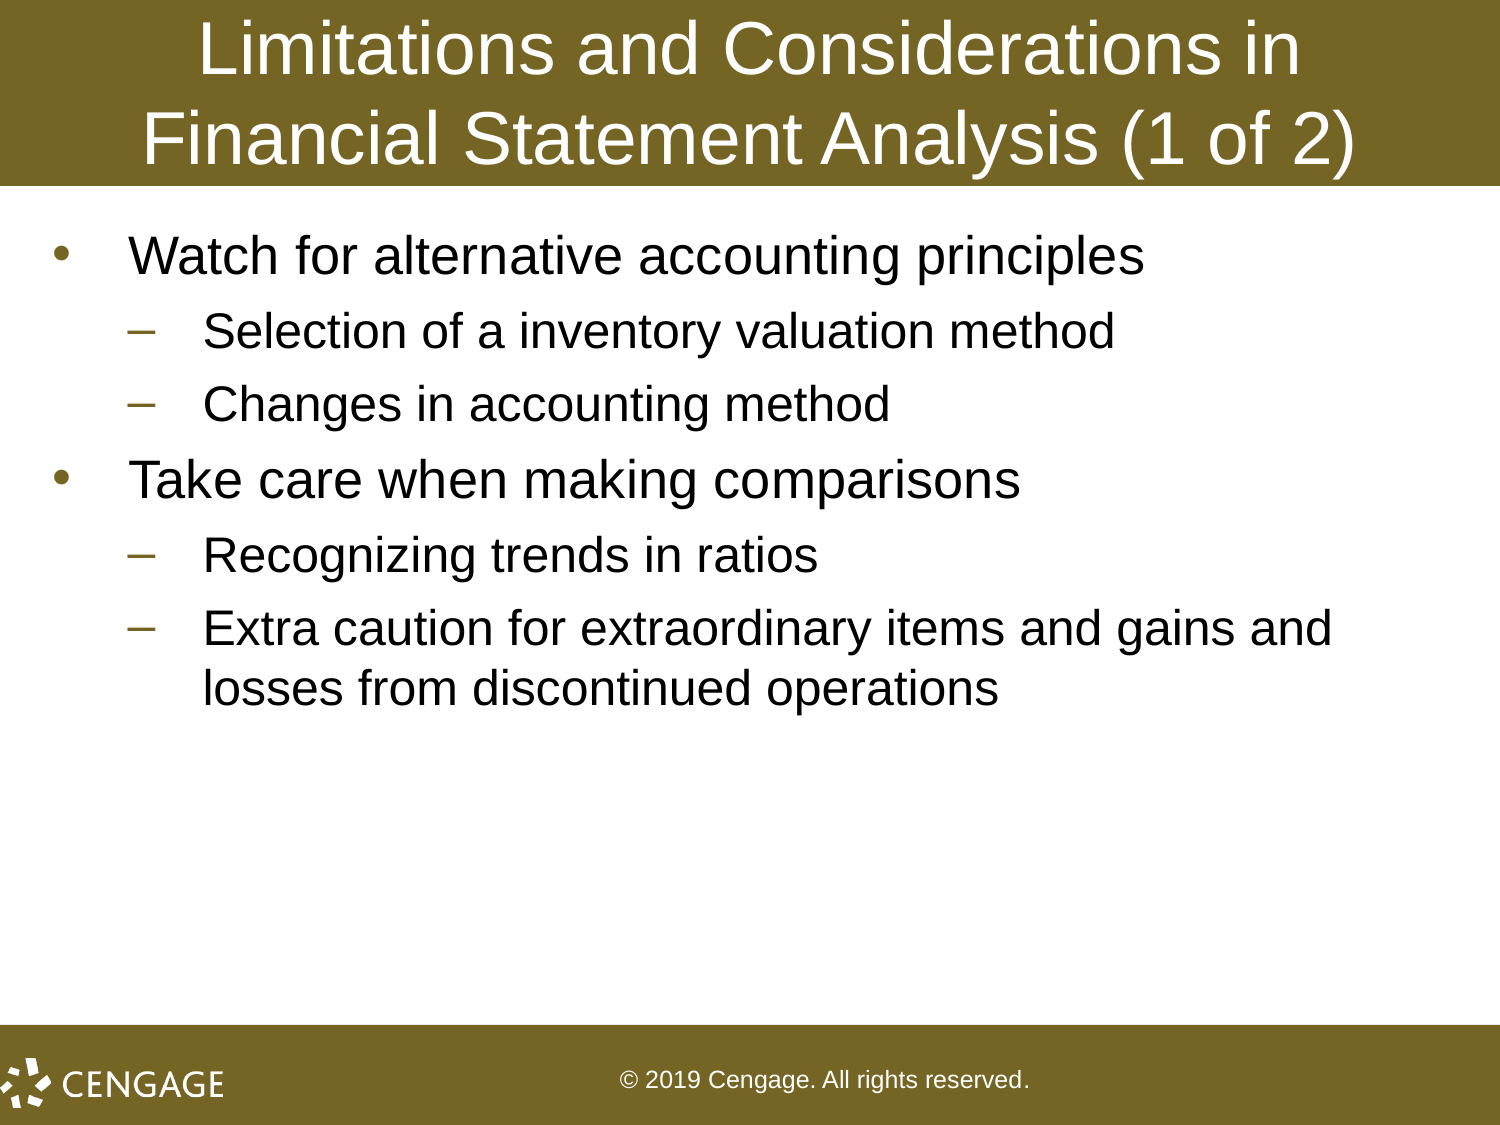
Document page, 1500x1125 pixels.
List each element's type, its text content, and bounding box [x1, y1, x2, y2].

list Watch for alternative accounting principles Selection of a inventory valuation method Changes in accounting method Take care when making comparisons Recognizing trends in ratios Extra caution for extraordinary items and gains and losses from discontinued operations [37, 212, 1475, 948]
picture [0, 1058, 223, 1108]
title Limitations and Considerations in Financial Statement Analysis (1 of 2) [7, 4, 1493, 175]
